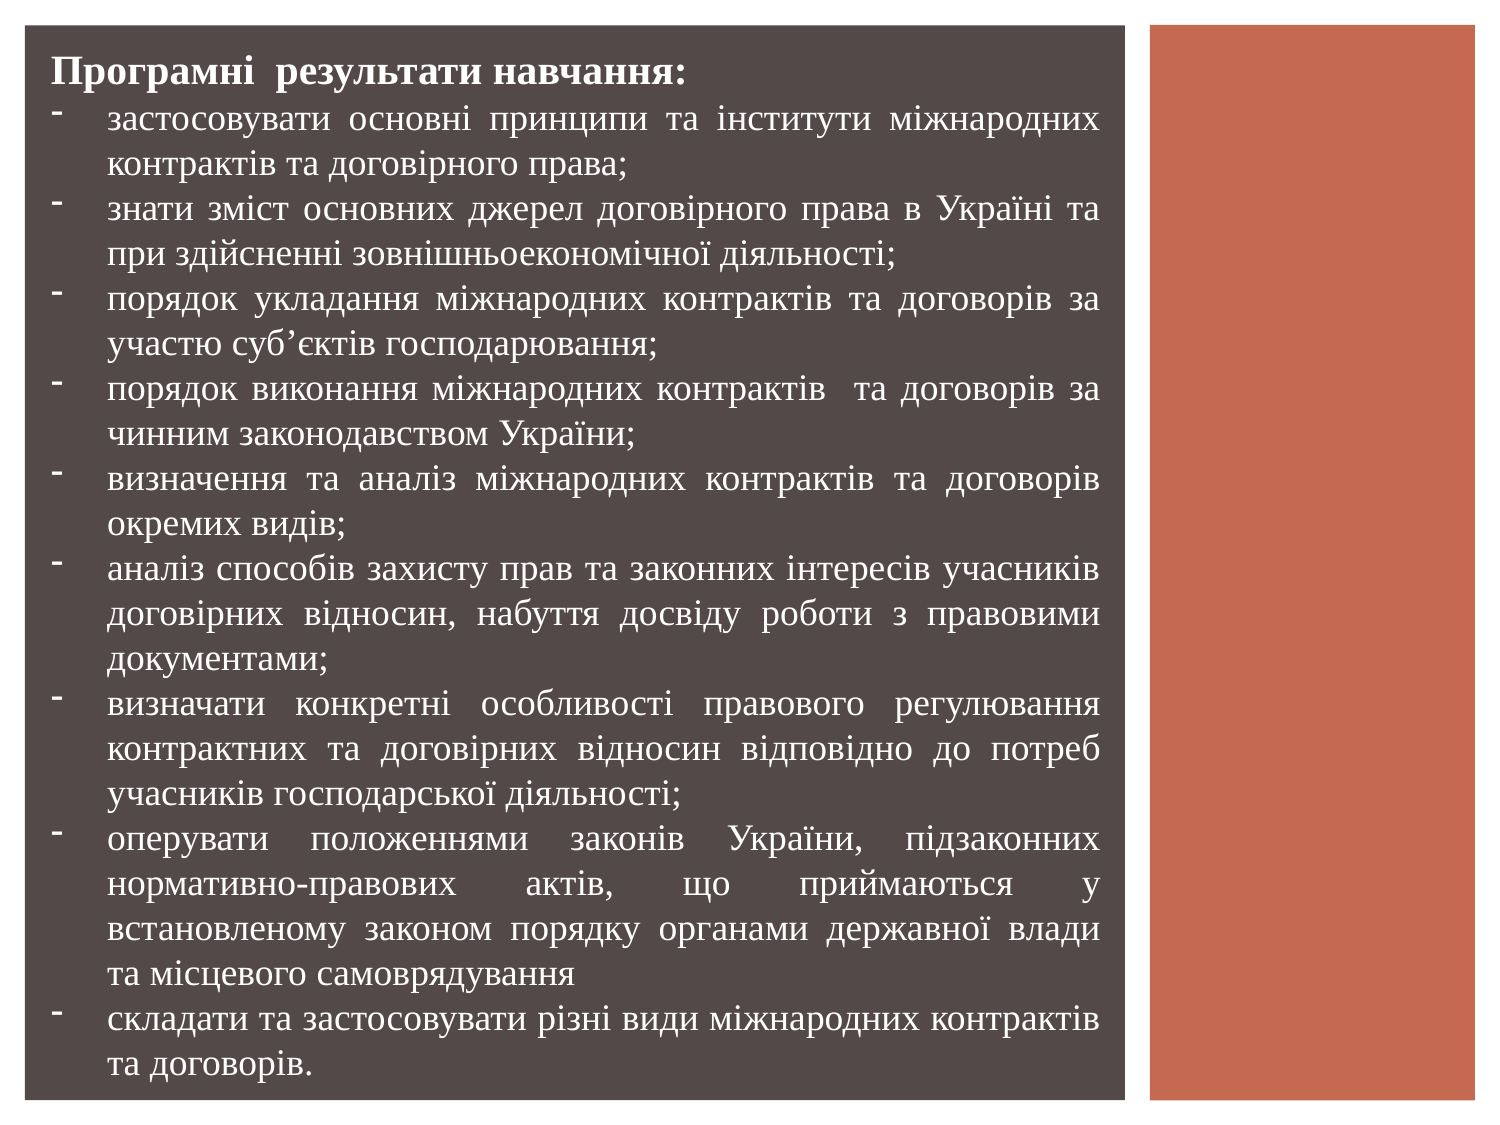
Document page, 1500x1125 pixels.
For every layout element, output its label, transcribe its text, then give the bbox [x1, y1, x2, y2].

text_box Програмні результати навчання: застосовувати основні принципи та інститути міжнародних контрактів та договірного права; знати зміст основних джерел договірного права в Україні та при здійсненні зовнішньоекономічної діяльності; порядок укладання міжнародних контрактів та договорів за участю суб’єктів господарювання; порядок виконання міжнародних контрактів та договорів за чинним законодавством України; визначення та аналіз міжнародних контрактів та договорів окремих видів; аналіз способів захисту прав та законних інтересів учасників договірних відносин, набуття досвіду роботи з правовими документами; визначати конкретні особливості правового регулювання контрактних та договірних відносин відповідно до потреб учасників господарської діяльності; оперувати положеннями законів України, підзаконних нормативно-правових актів, що приймаються у встановленому законом порядку органами державної влади та місцевого самоврядування складати та застосовувати різні види міжнародних контрактів та договорів. [36, 25, 1117, 1125]
